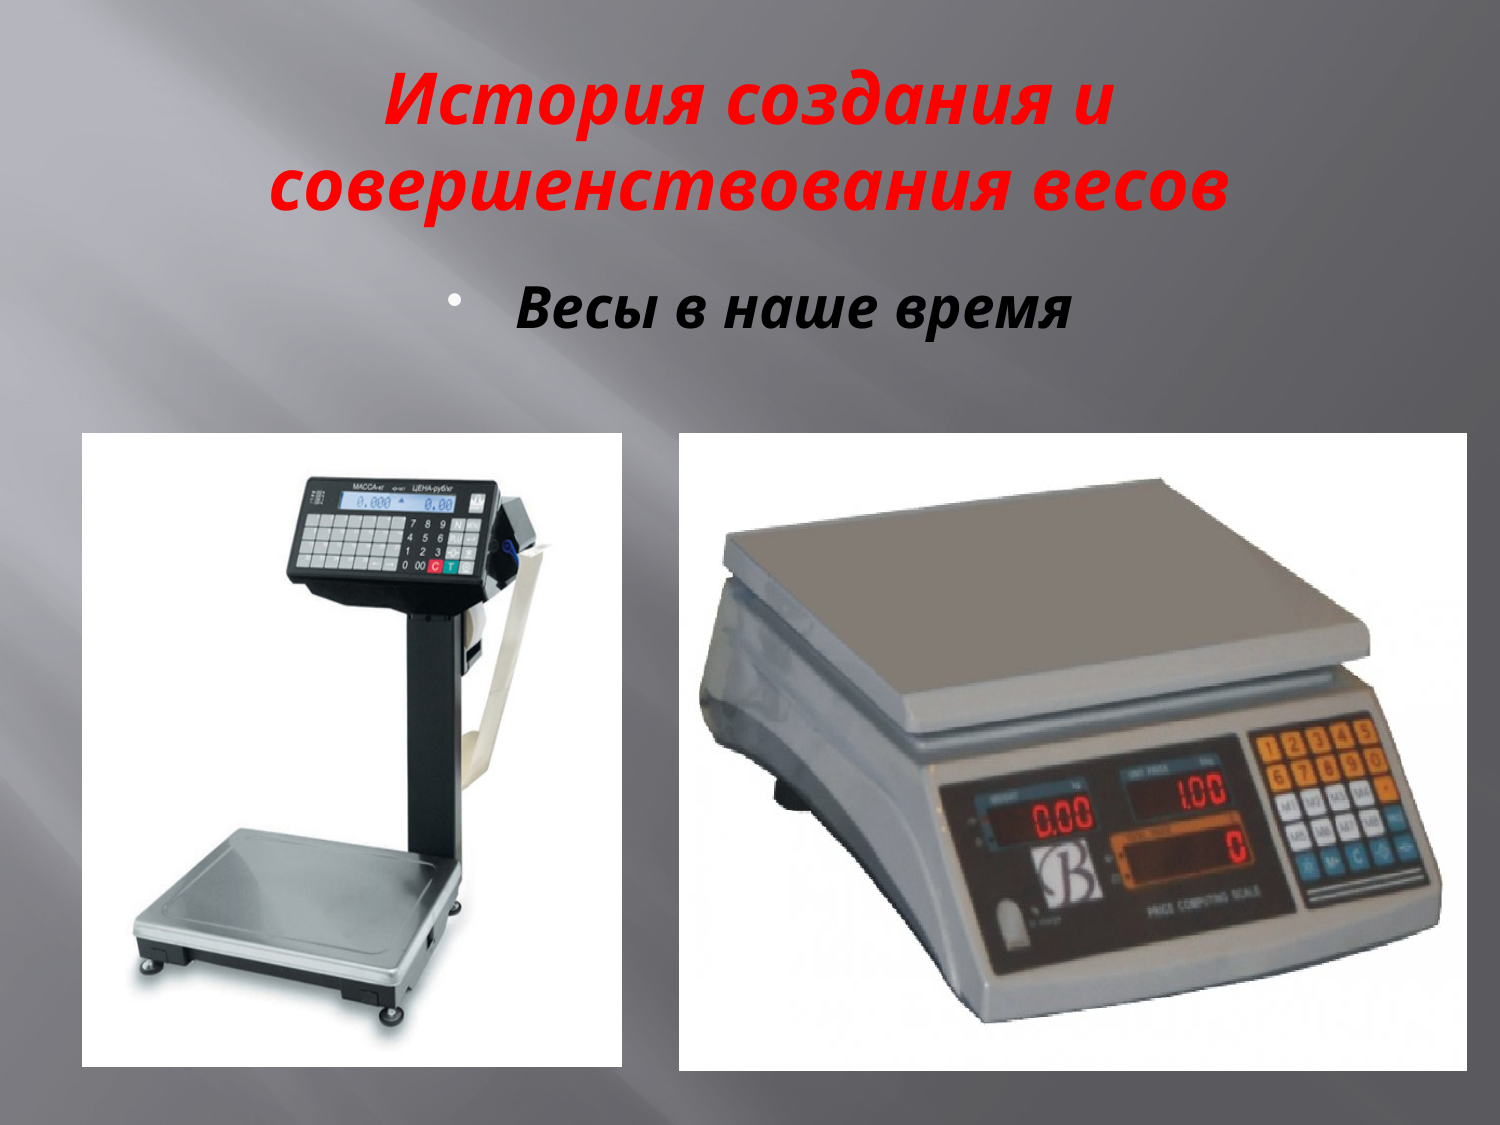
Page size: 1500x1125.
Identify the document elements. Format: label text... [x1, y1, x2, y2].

picture [81, 433, 622, 1067]
list Весы в наше время [75, 262, 1425, 1035]
title История создания и совершенствования весов [75, 45, 1425, 233]
picture [679, 433, 1467, 1071]
